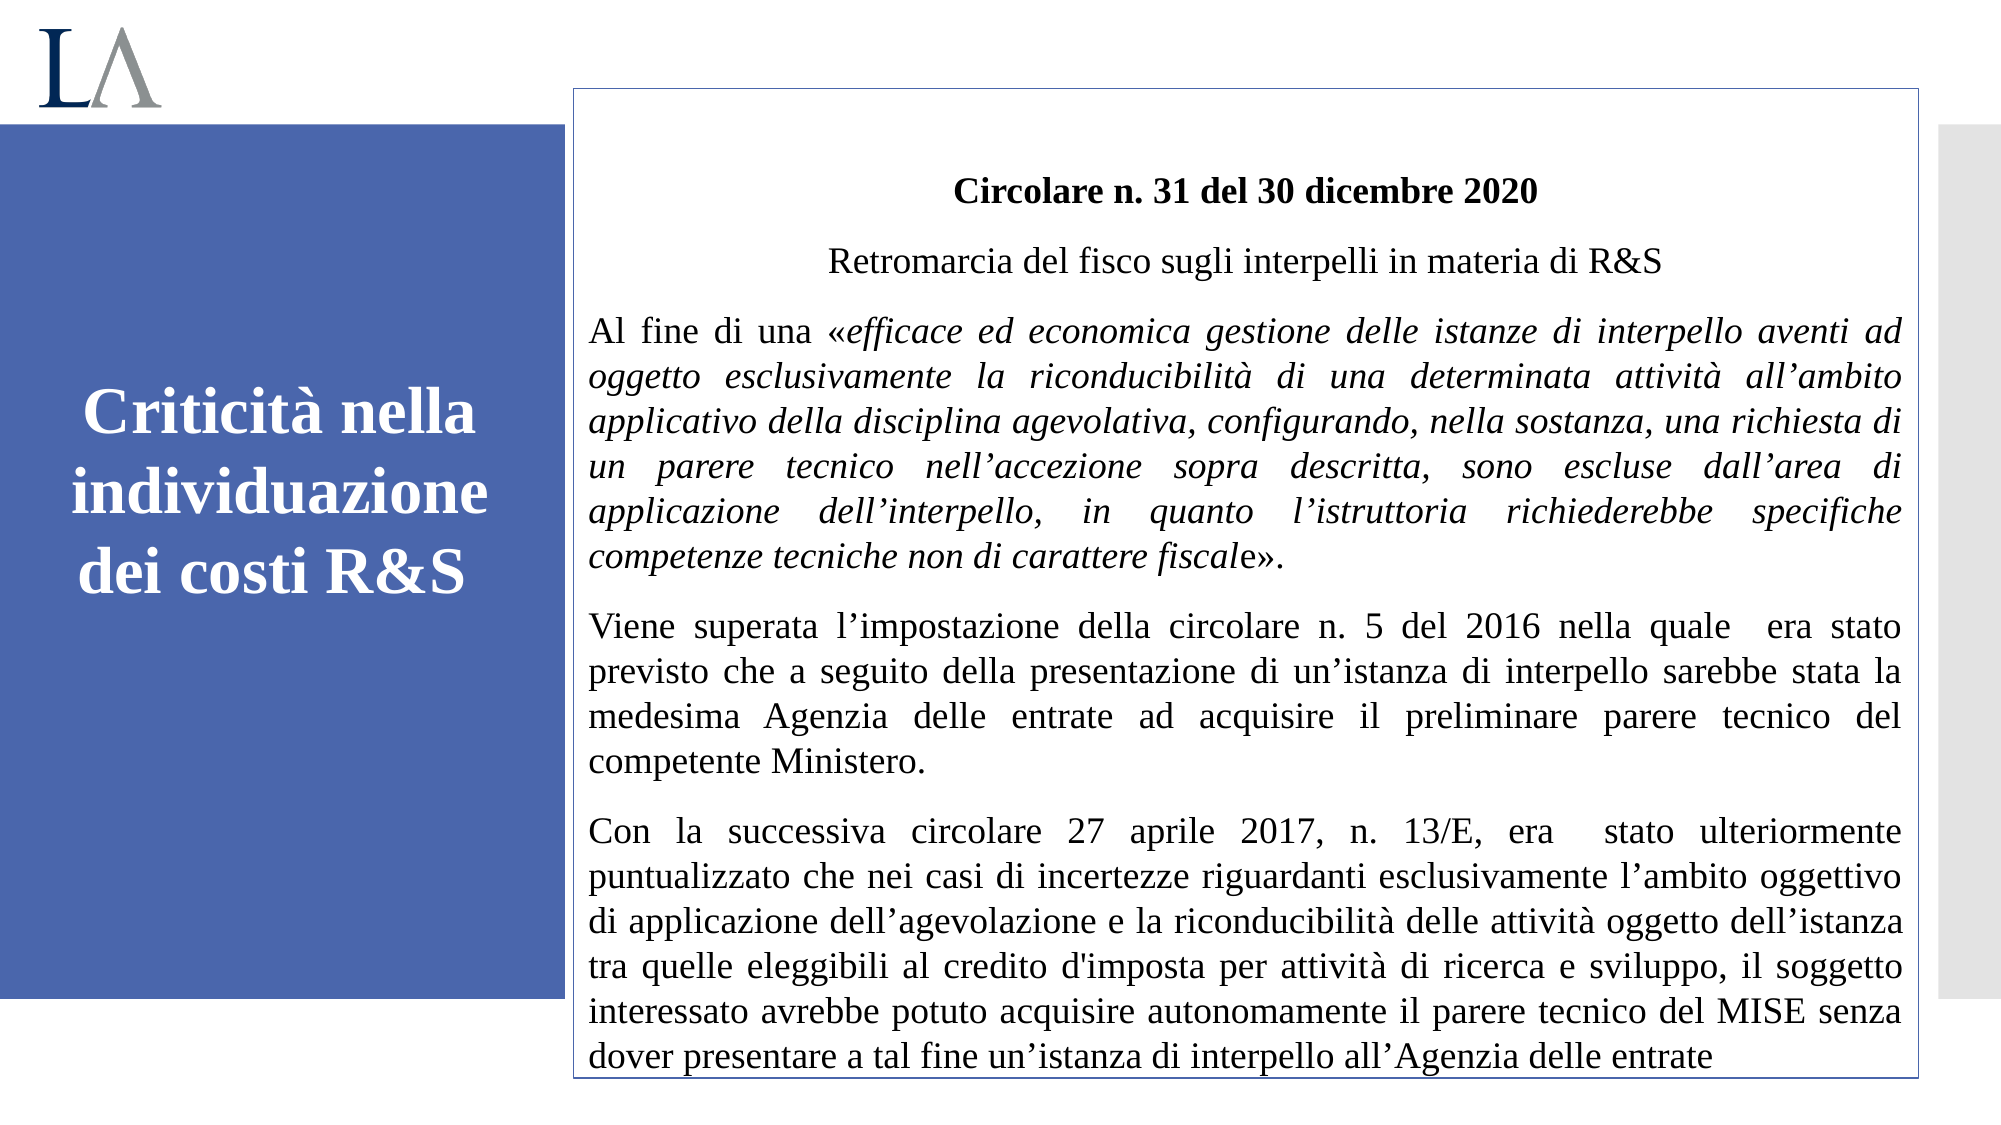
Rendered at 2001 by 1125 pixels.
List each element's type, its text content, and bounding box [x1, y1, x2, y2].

text_box Circolare n. 31 del 30 dicembre 2020 Retromarcia del fisco sugli interpelli in materia di R&S Al fine di una «efficace ed economica gestione delle istanze di interpello aventi ad oggetto esclusivamente la riconducibilità di una determinata attività all’ambito applicativo della disciplina agevolativa, configurando, nella sostanza, una richiesta di un parere tecnico nell’accezione sopra descritta, sono escluse dall’area di applicazione dell’interpello, in quanto l’istruttoria richiederebbe specifiche competenze tecniche non di carattere fiscale». Viene superata l’impostazione della circolare n. 5 del 2016 nella quale era stato previsto che a seguito della presentazione di un’istanza di interpello sarebbe stata la medesima Agenzia delle entrate ad acquisire il preliminare parere tecnico del competente Ministero. Con la successiva circolare 27 aprile 2017, n. 13/E, era stato ulteriormente puntualizzato che nei casi di incertezze riguardanti esclusivamente l’ambito oggettivo di applicazione dell’agevolazione e la riconducibilità delle attività oggetto dell’istanza tra quelle eleggibili al credito d'imposta per attività di ricerca e sviluppo, il soggetto interessato avrebbe potuto acquisire autonomamente il parere tecnico del MISE senza dover presentare a tal fine un’istanza di interpello all’Agenzia delle entrate [573, 88, 1919, 1079]
text_box Criticità nella individuazione dei costi R&S [21, 359, 540, 615]
picture [0, 15, 280, 115]
